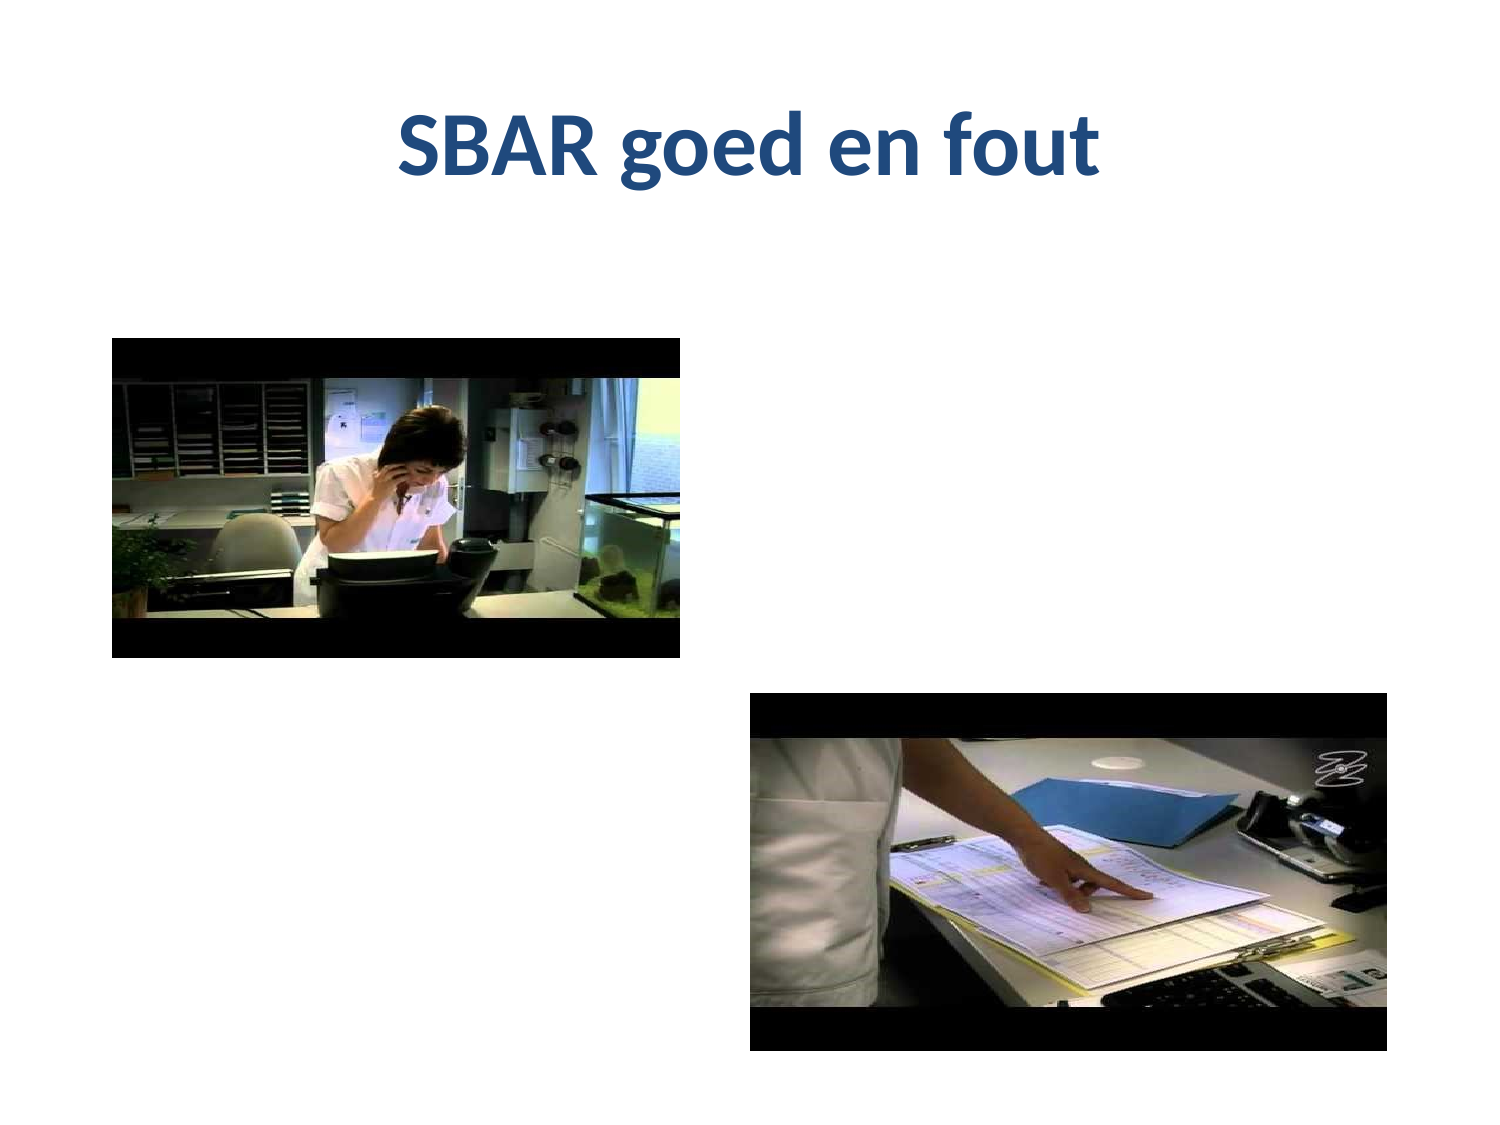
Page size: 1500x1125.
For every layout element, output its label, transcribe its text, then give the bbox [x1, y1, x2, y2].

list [749, 692, 1389, 1052]
title SBAR goed en fout [75, 45, 1425, 233]
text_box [111, 337, 681, 659]
